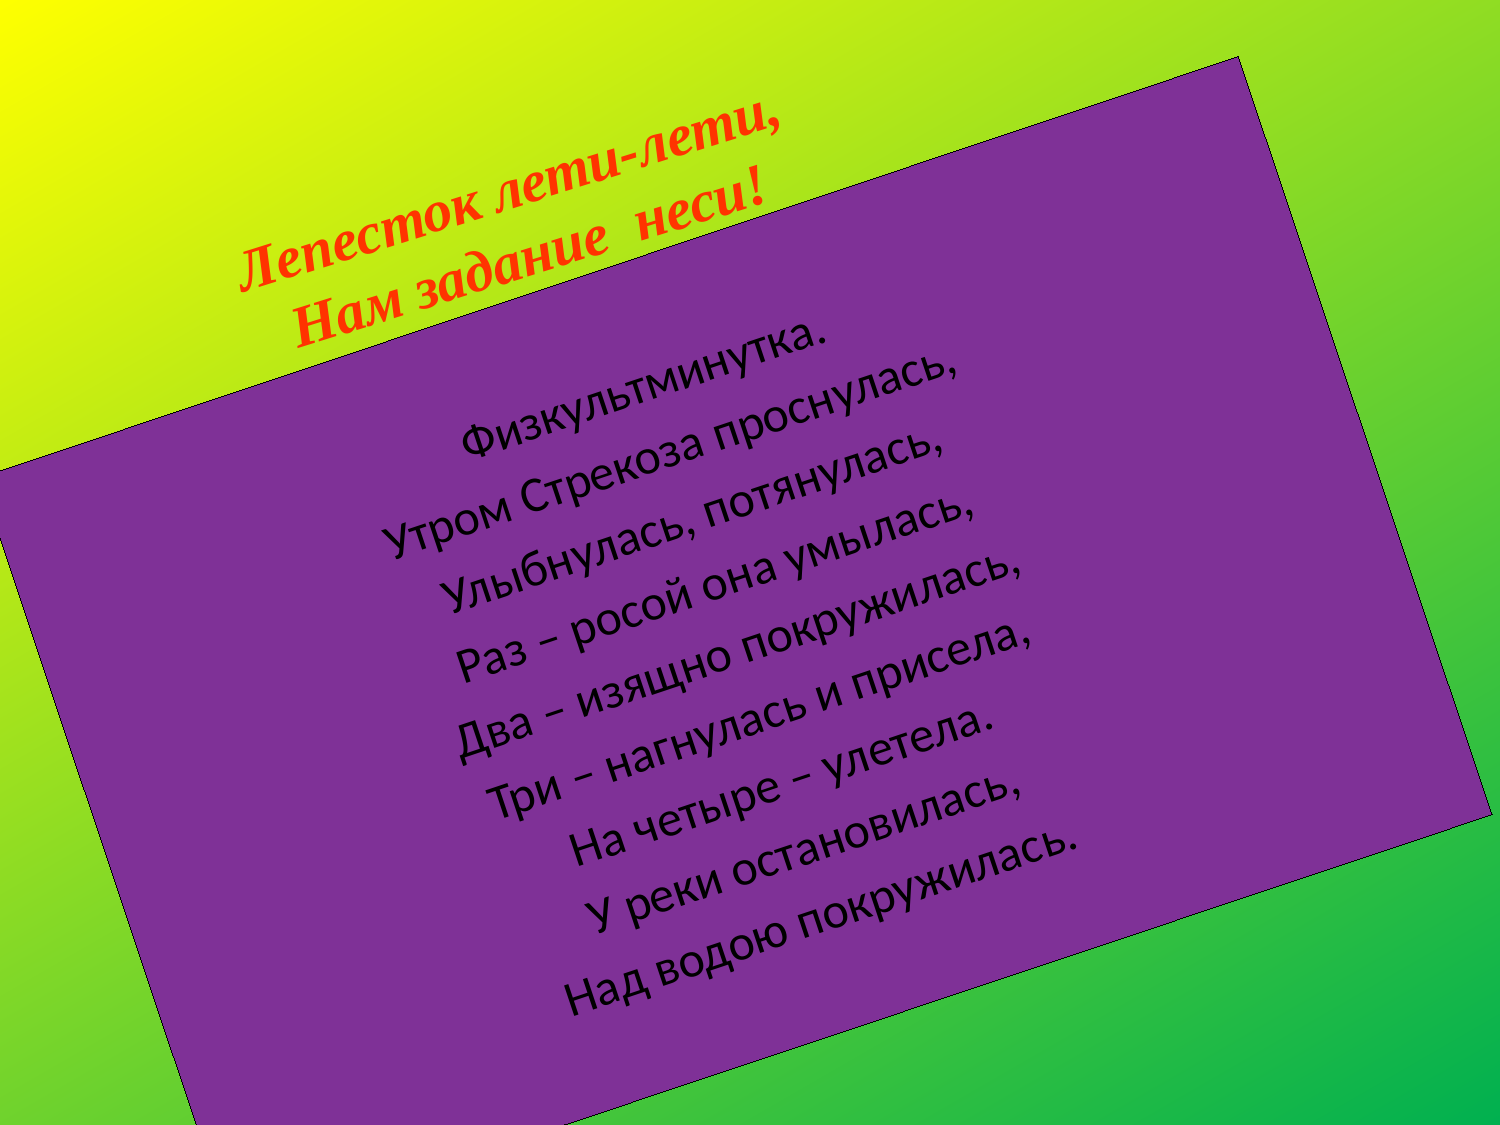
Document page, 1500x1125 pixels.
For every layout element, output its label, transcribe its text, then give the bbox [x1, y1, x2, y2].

list Физкультминутка. Утром Стрекоза проснулась, Улыбнулась, потянулась, Раз – росой она умылась, Два – изящно покружилась, Три – нагнулась и присела, На четыре – улетела. У реки остановилась, Над водою покружилась. [0, 56, 1493, 1125]
title Лепесток лети-лети, Нам задание неси! [39, 0, 994, 437]
